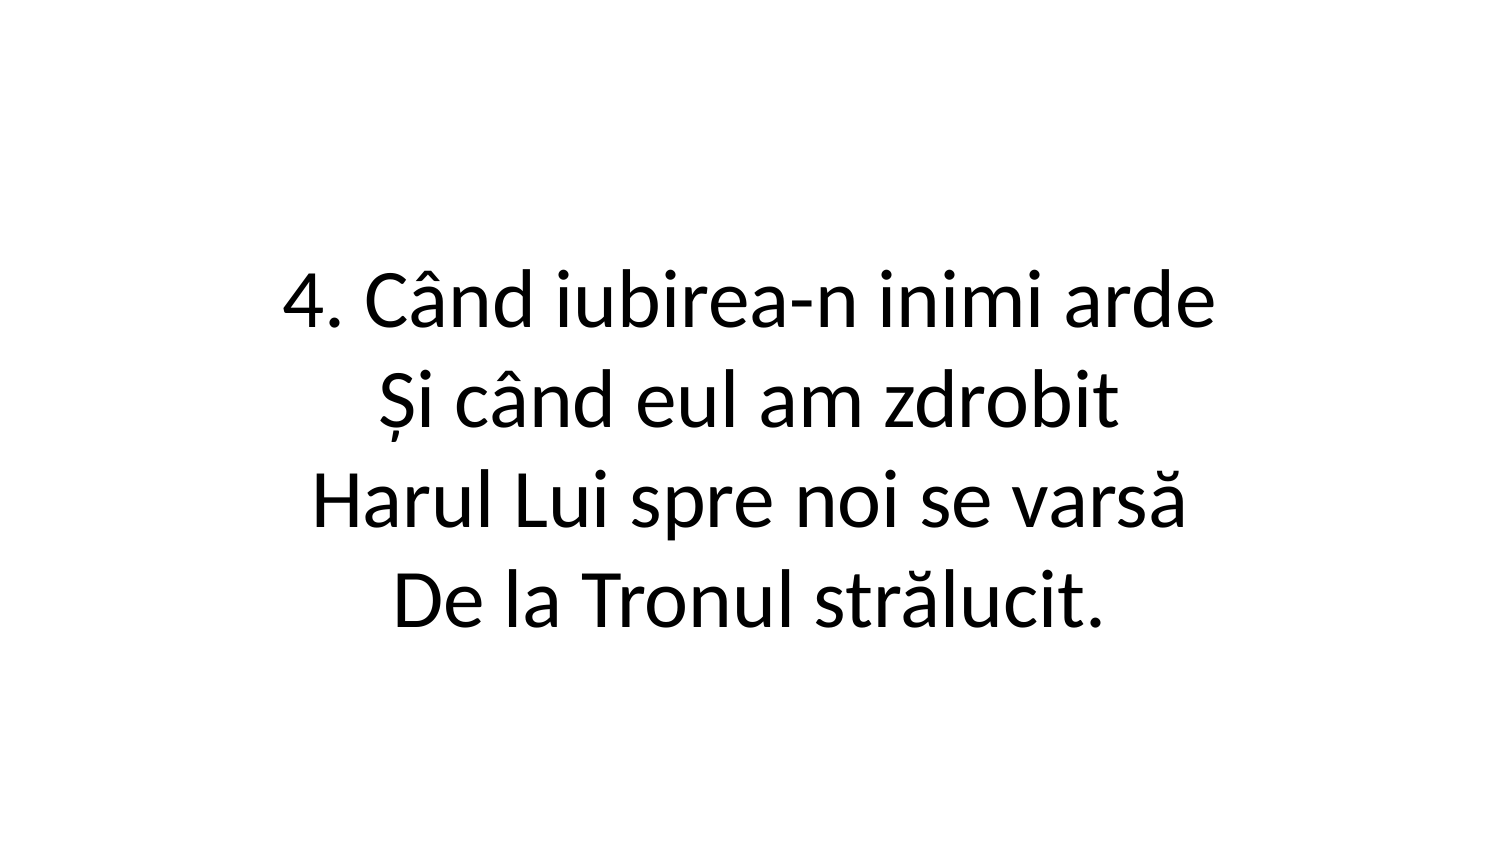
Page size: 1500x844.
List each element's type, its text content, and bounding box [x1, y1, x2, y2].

text_box 4. Când iubirea-n inimi arde Și când eul am zdrobit Harul Lui spre noi se varsă De la Tronul strălucit. [267, 192, 1233, 652]
